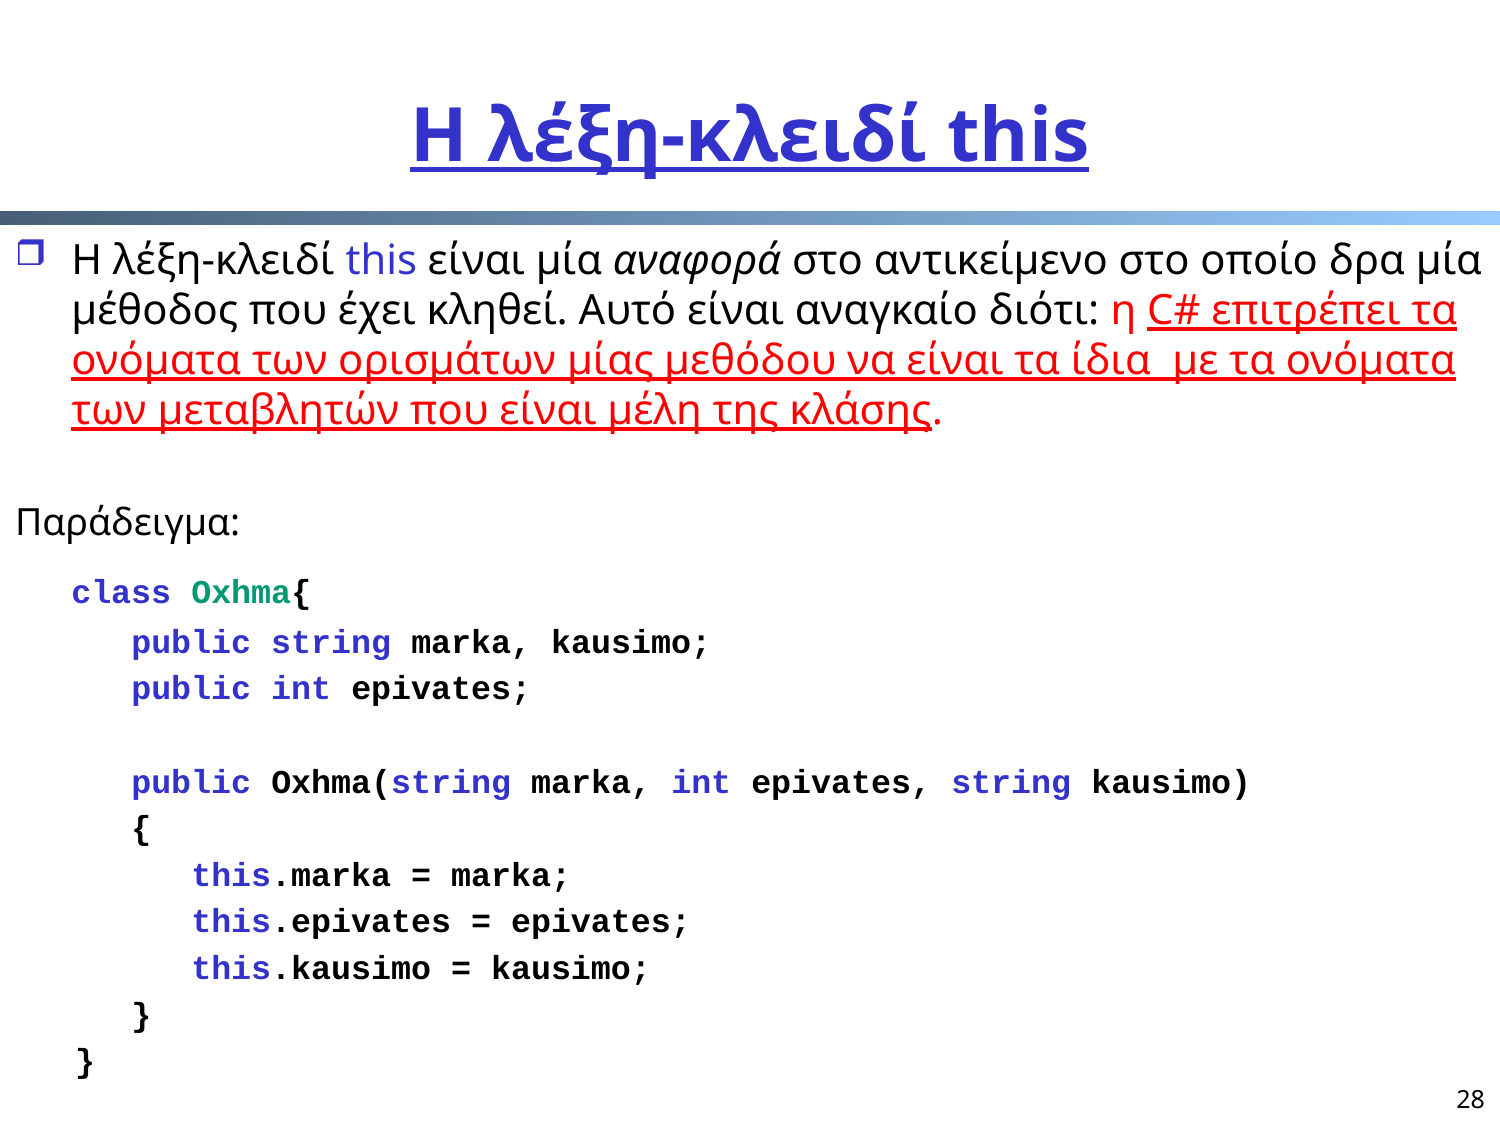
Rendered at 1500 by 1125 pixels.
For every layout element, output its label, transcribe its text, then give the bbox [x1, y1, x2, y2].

slide_number 28 [1150, 1049, 1500, 1125]
title Η λέξη-κλειδί this [0, 37, 1500, 224]
list Η λέξη-κλειδί this είναι μία αναφορά στο αντικείμενο στο οποίο δρα μία μέθοδος που έχει κληθεί. Αυτό είναι αναγκαίο διότι: η C# επιτρέπει τα ονόματα των ορισμάτων μίας μεθόδου να είναι τα ίδια με τα ονόματα των μεταβλητών που είναι μέλη της κλάσης. Παράδειγμα: class Oxhma{ public string marka, kausimo; public int epivates; public Oxhma(string marka, int epivates, string kausimo) { this.marka = marka; this.epivates = epivates; this.kausimo = kausimo; } } [0, 224, 1500, 450]
